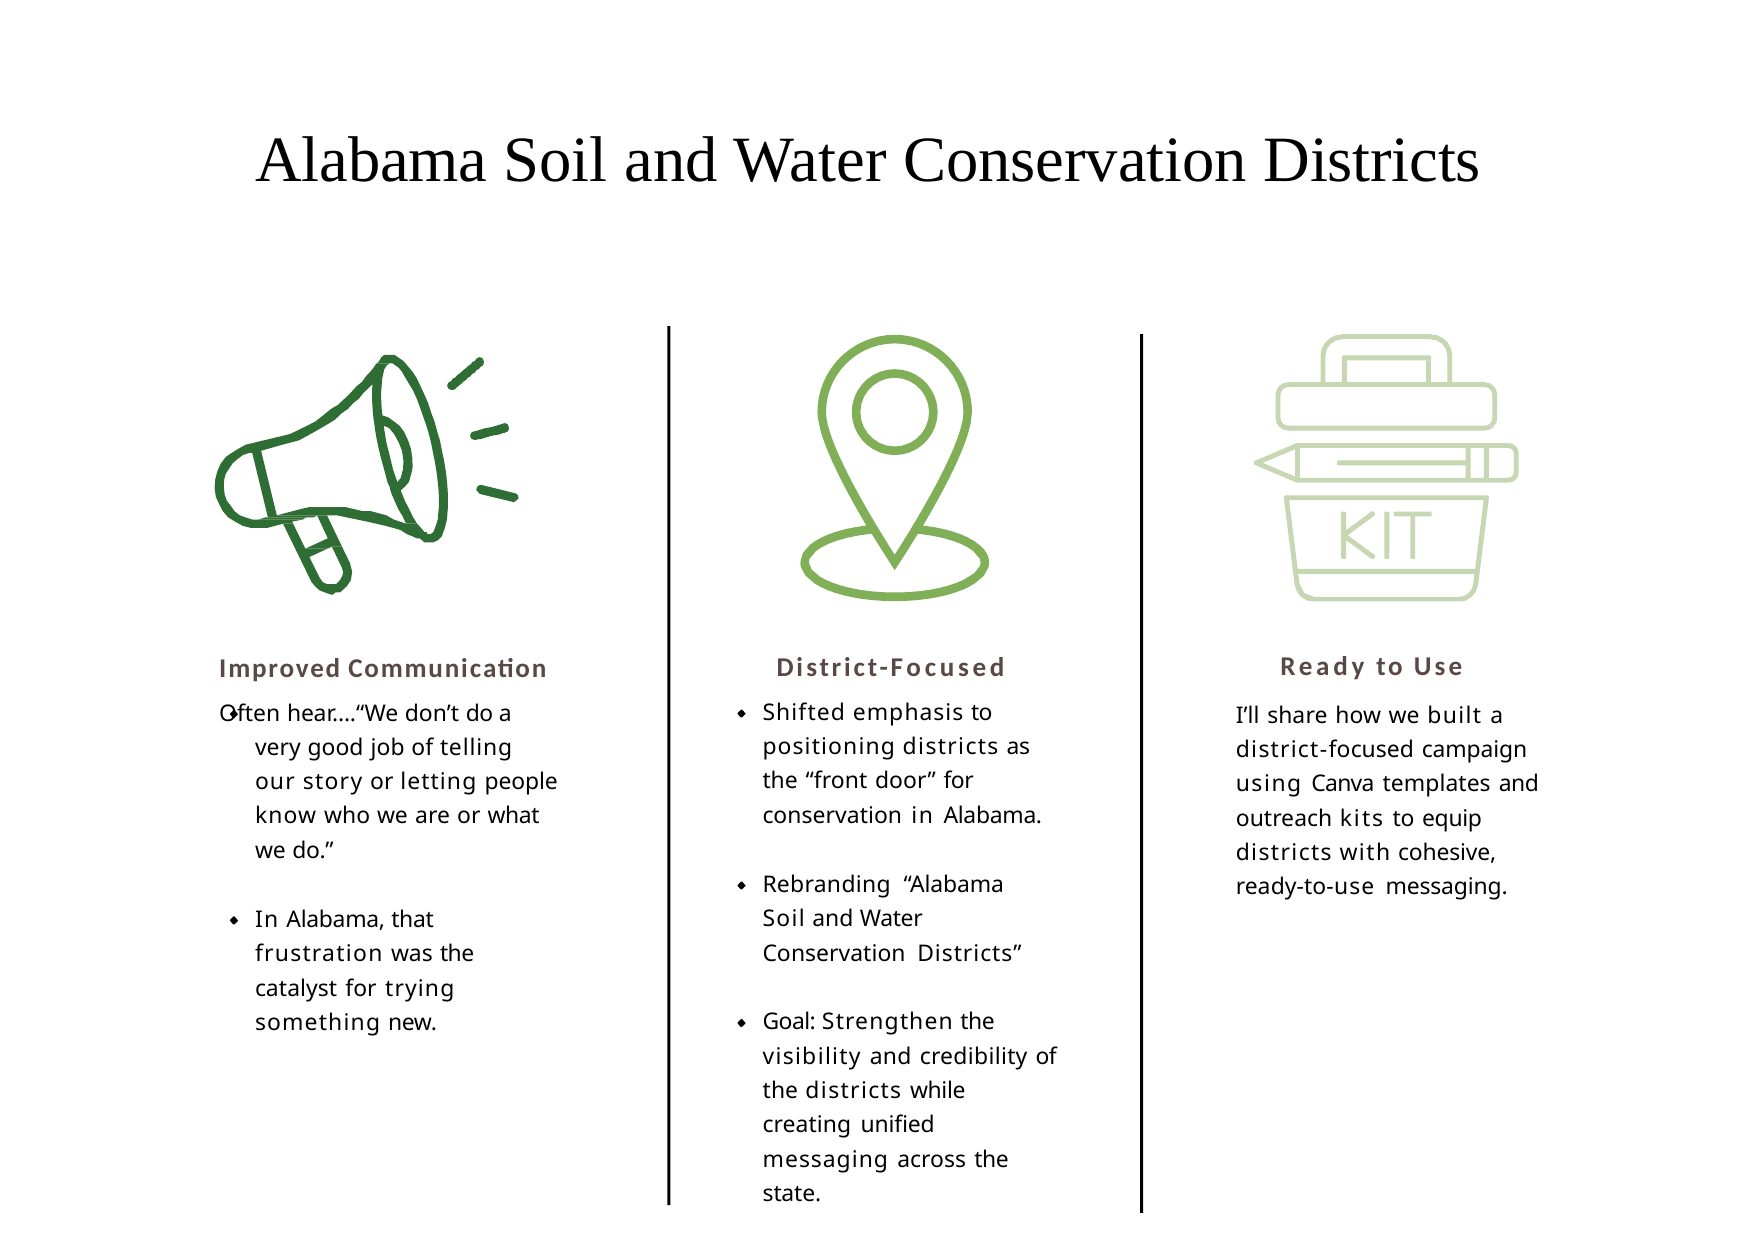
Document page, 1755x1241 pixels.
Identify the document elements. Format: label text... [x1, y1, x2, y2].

text_box [1253, 443, 1519, 483]
text_box [1275, 334, 1498, 431]
text_box [667, 326, 671, 1206]
text_box Goal: Strengthen the visibility and credibility of the districts while creating unified messaging across the state. [760, 998, 1061, 1207]
text_box Ready to Use I’ll share how we built a district-focused campaign using Canva templates and outreach kits to equip districts with cohesive, ready-to-use messaging. [1233, 646, 1559, 900]
text_box Rebranding “Alabama Soil and Water Conservation Districts” [760, 860, 1031, 966]
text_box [214, 354, 519, 595]
text_box District-Focused Shifted emphasis to positioning districts as the “front door” for conservation in Alabama. [760, 628, 1060, 828]
text_box [1140, 334, 1144, 1213]
text_box [737, 1019, 746, 1027]
text_box [737, 881, 746, 890]
title Alabama Soil and Water Conservation Districts [253, 114, 1502, 325]
picture [469, 422, 510, 440]
text_box [800, 334, 990, 602]
text_box [230, 916, 238, 925]
text_box Improved Communication Often hear....“We don’t do a very good job of telling our story or letting people know who we are or what we do.” [217, 629, 562, 863]
text_box [737, 709, 746, 718]
text_box [1283, 495, 1490, 602]
text_box In Alabama, that frustration was the catalyst for trying something new. [252, 895, 478, 1035]
